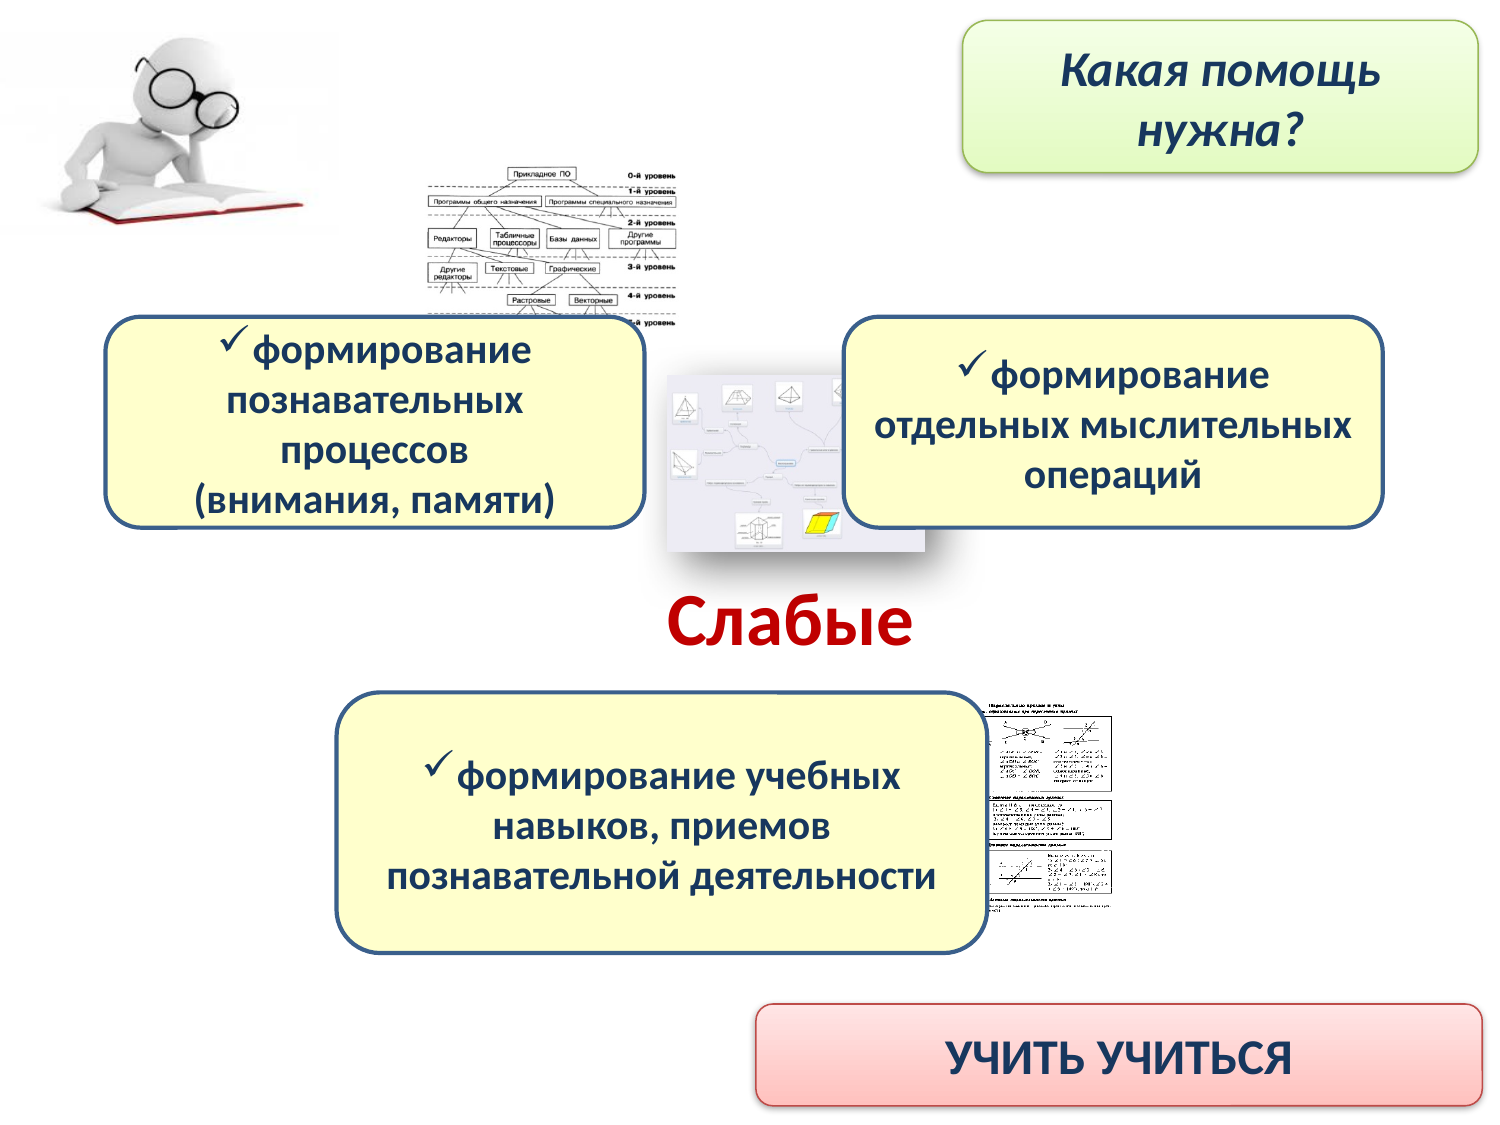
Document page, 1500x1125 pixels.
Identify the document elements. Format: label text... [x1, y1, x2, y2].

text_box Слабые [222, 562, 1360, 668]
text_box УЧИТЬ УЧИТЬСЯ [755, 1003, 1484, 1107]
text_box формирование познавательных процессов (внимания, памяти) [103, 314, 647, 530]
picture [933, 701, 1117, 918]
text_box формирование отдельных мыслительных операций [841, 314, 1385, 530]
text_box Какая помощь нужна? [961, 19, 1479, 174]
picture [421, 164, 680, 357]
picture [0, 23, 339, 247]
picture [667, 375, 925, 552]
text_box формирование учебных навыков, приемов познавательной деятельности [334, 690, 986, 956]
